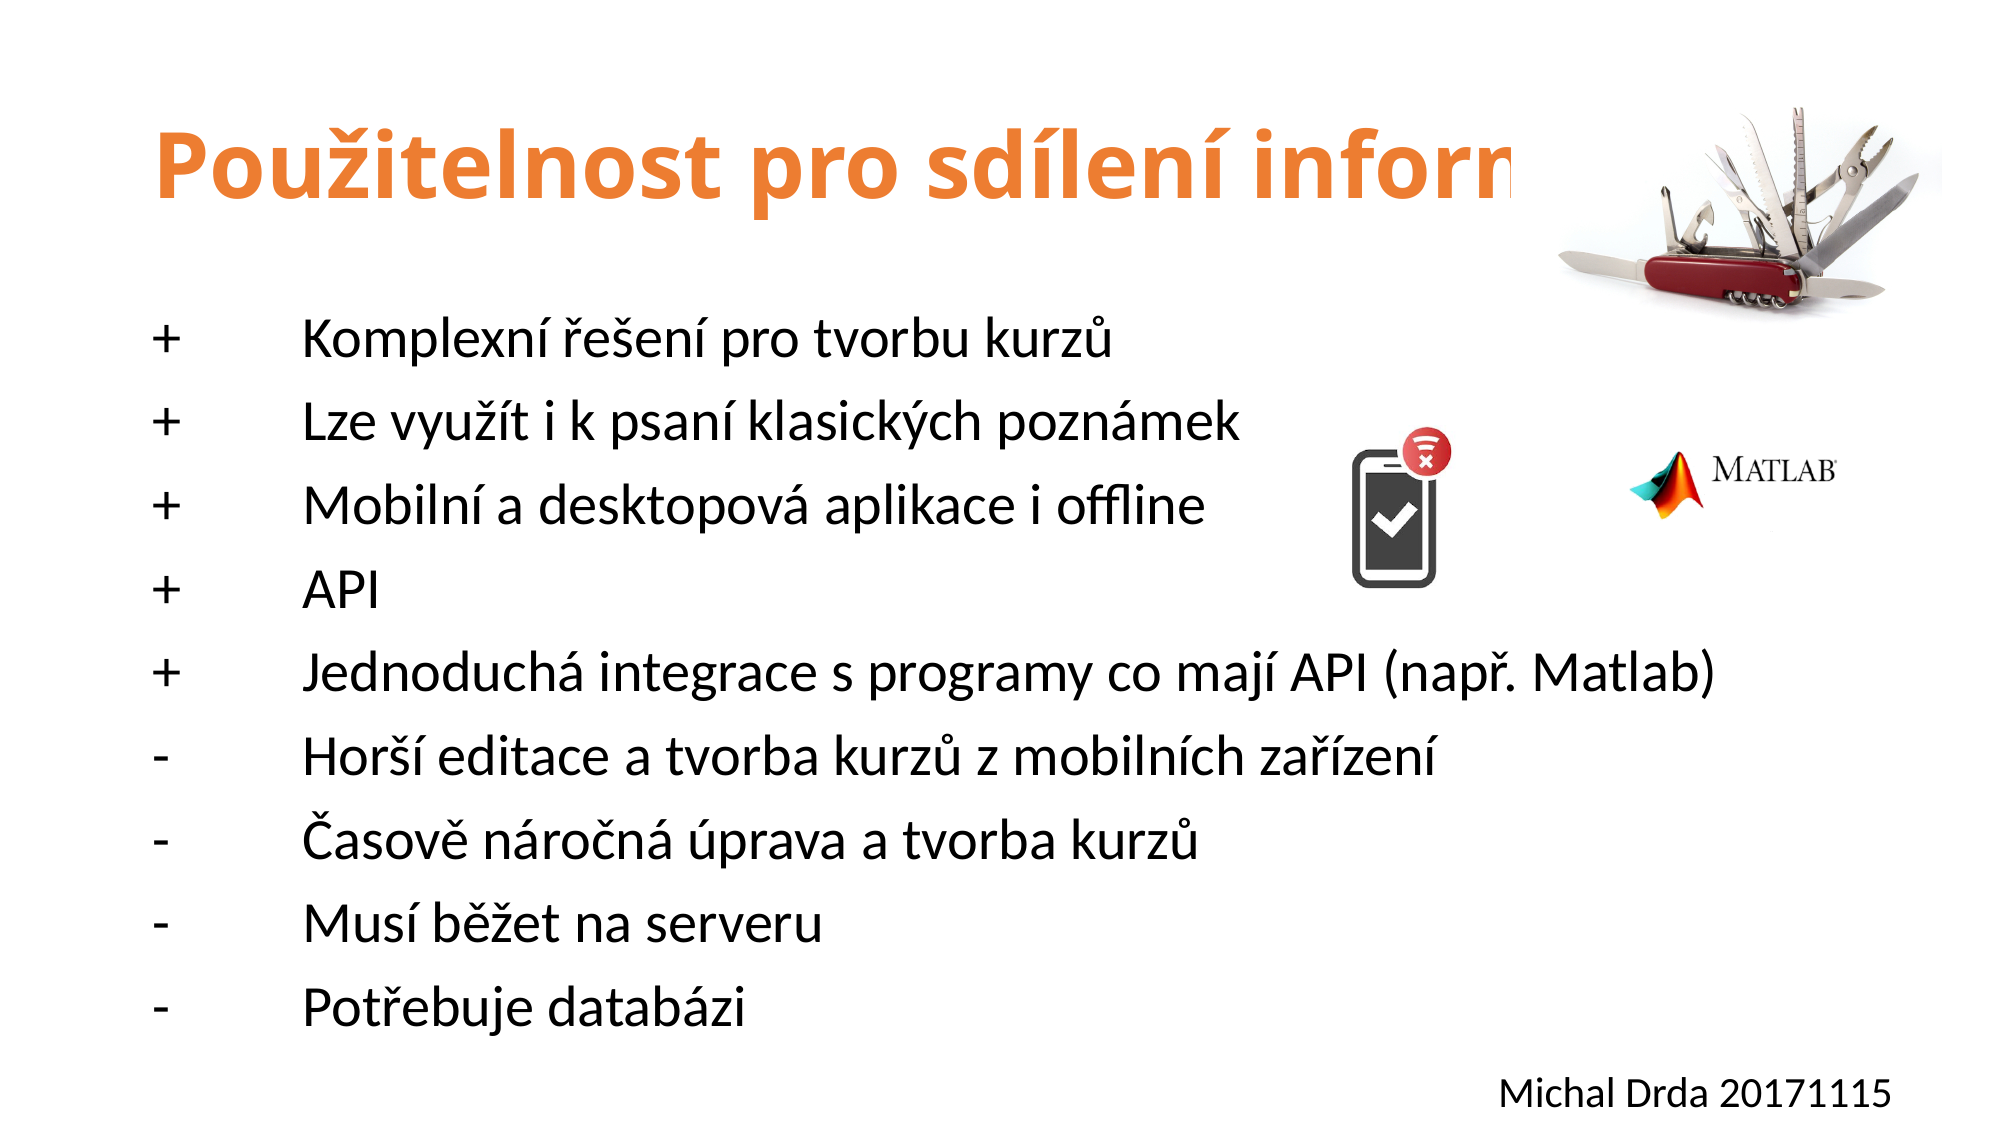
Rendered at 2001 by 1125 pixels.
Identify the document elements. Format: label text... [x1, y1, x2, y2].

picture [1511, 74, 1942, 348]
title Použitelnost pro sdílení informací [137, 59, 1863, 278]
picture [1621, 439, 1863, 532]
list + Komplexní řešení pro tvorbu kurzů + Lze využít i k psaní klasických poznámek + Mobilní a desktopová aplikace i offline + API + Jednoduchá integrace s programy co mají API (např. Matlab) - Horší editace a tvorba kurzů z mobilních zařízení - Časově náročná úprava a tvorba kurzů - Musí běžet na serveru - Potřebuje databázi [137, 299, 1863, 1108]
text_box Michal Drda 20171115 [1483, 1062, 2000, 1125]
picture [1322, 425, 1475, 592]
